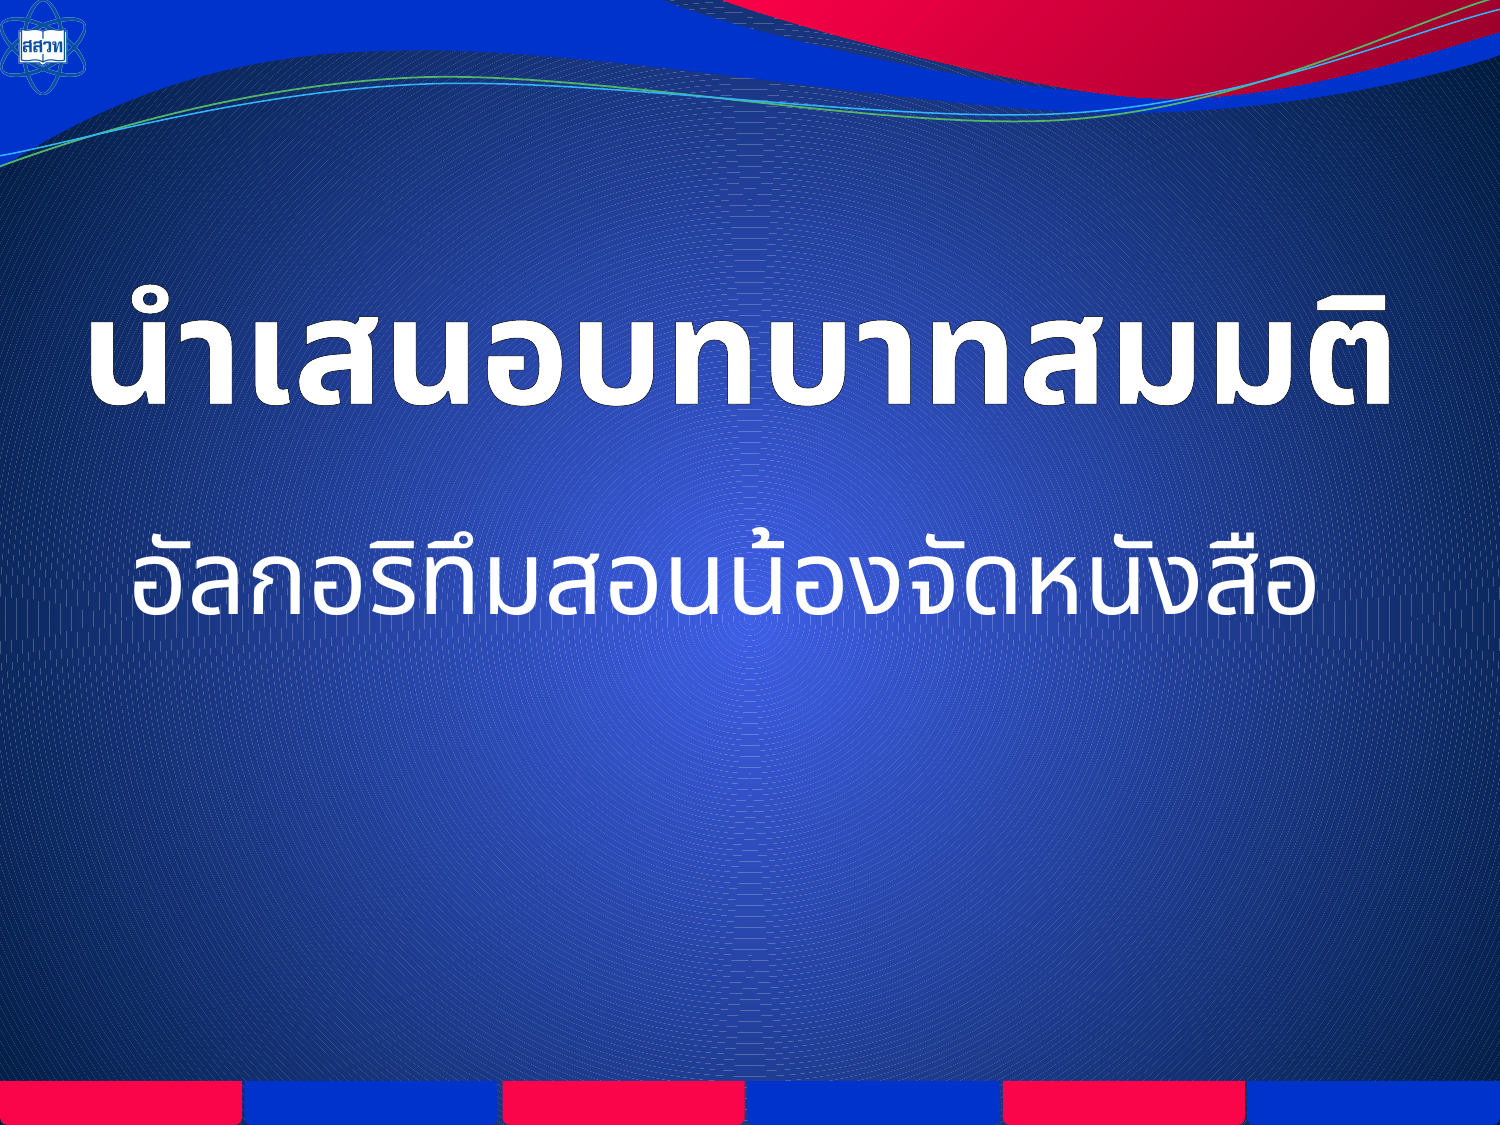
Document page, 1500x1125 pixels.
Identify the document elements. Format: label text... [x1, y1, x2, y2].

list อัลกอริทึมสอนน้องจัดหนังสือ [88, 503, 1364, 752]
text_box นำเสนอบทบาทสมมติ [65, 246, 1415, 442]
picture [0, 0, 86, 95]
